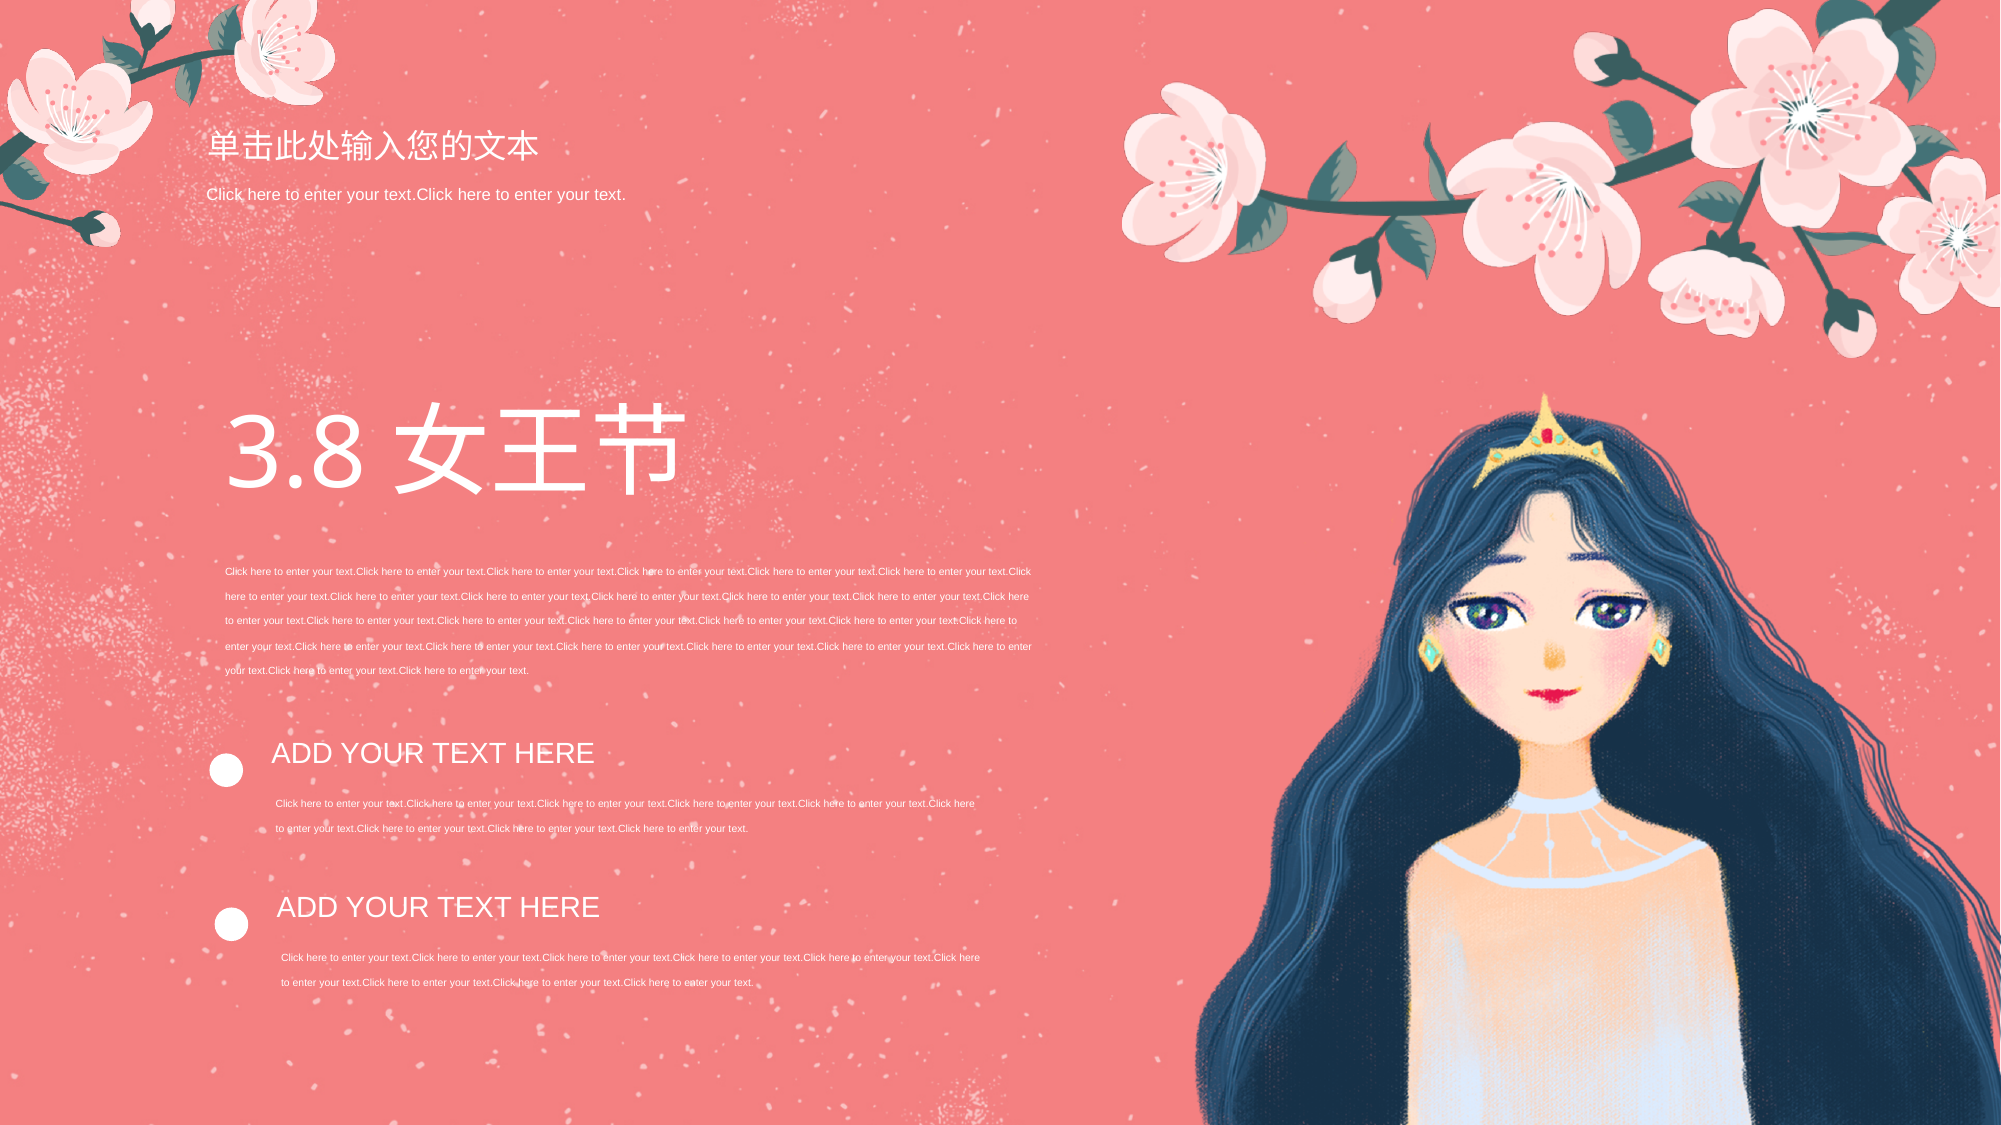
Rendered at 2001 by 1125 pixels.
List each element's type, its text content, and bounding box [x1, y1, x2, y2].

text_box ADD YOUR TEXT HERE [256, 727, 611, 777]
text_box [209, 753, 244, 788]
text_box Click here to enter your text.Click here to enter your text.Click here to enter your text.Click here to enter your text.Click here to enter your text.Click here to enter your text.Click here to enter your text.Click here to enter your text.Click here to enter your text. [266, 931, 1002, 997]
text_box Click here to enter your text.Click here to enter your text.Click here to enter your text.Click here to enter your text.Click here to enter your text.Click here to enter your text.Click here to enter your text.Click here to enter your text.Click here to enter your text.Click here to enter your text.Click here to enter your text.Click here to enter your text.Click here to enter your text.Click here to enter your text.Click here to enter your text.Click here to enter your text.Click here to enter your text.Click here to enter your text.Click here to enter your text.Click here to enter your text.Click here to enter your text.Click here to enter your text.Click here to enter your text.Click here to enter your text.Click here to enter your text.Click here to enter your text.Click here to enter your text. [210, 544, 1057, 685]
text_box Click here to enter your text.Click here to enter your text.Click here to enter your text.Click here to enter your text.Click here to enter your text.Click here to enter your text.Click here to enter your text.Click here to enter your text.Click here to enter your text. [260, 777, 996, 843]
text_box 3.8女王节 [210, 379, 905, 515]
text_box 单击此处输入您的文本 [335, 117, 556, 173]
text_box [214, 907, 249, 942]
text_box Click here to enter your text.Click here to enter your text. [335, 166, 642, 211]
picture [0, 0, 2001, 1125]
text_box ADD YOUR TEXT HERE [261, 881, 616, 931]
